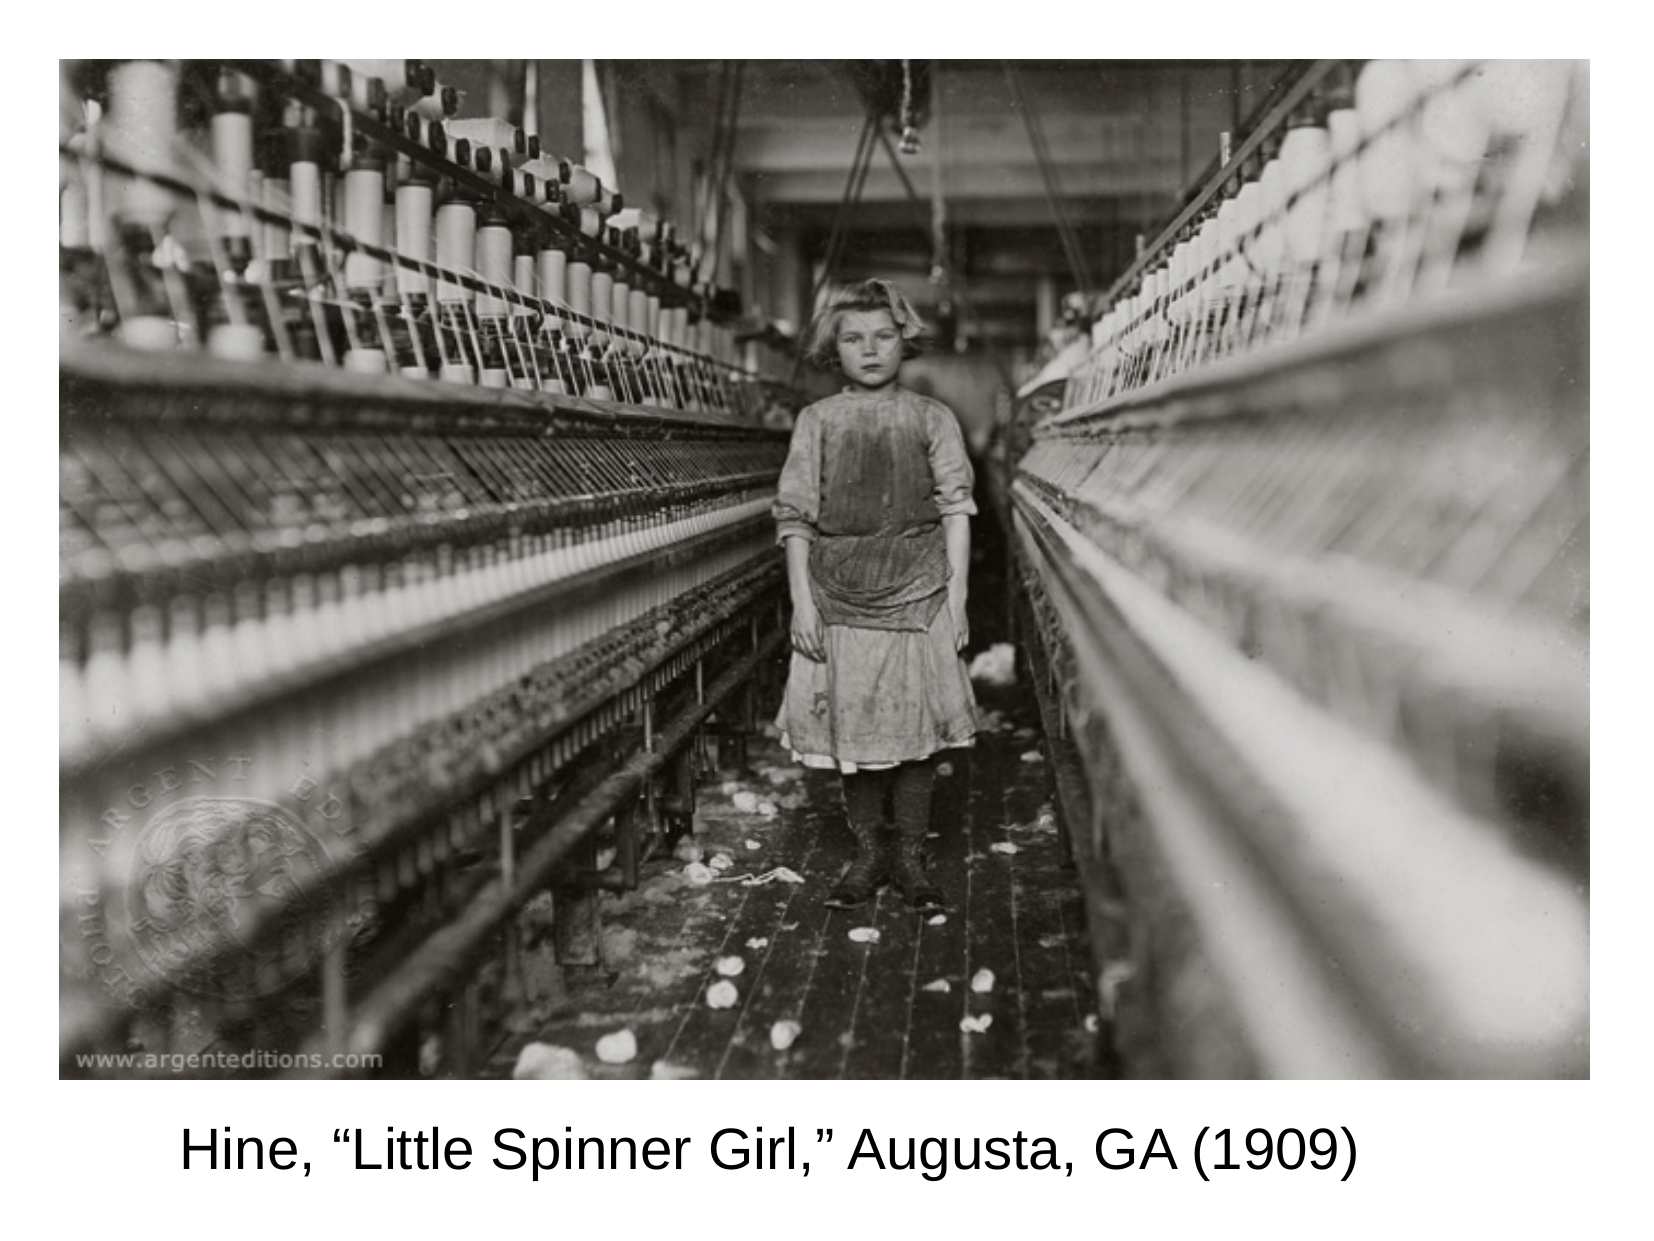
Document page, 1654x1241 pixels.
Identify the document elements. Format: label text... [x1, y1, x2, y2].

picture [59, 59, 1591, 1081]
text_box Hine, “Little Spinner Girl,” Augusta, GA (1909) [165, 1109, 1531, 1191]
